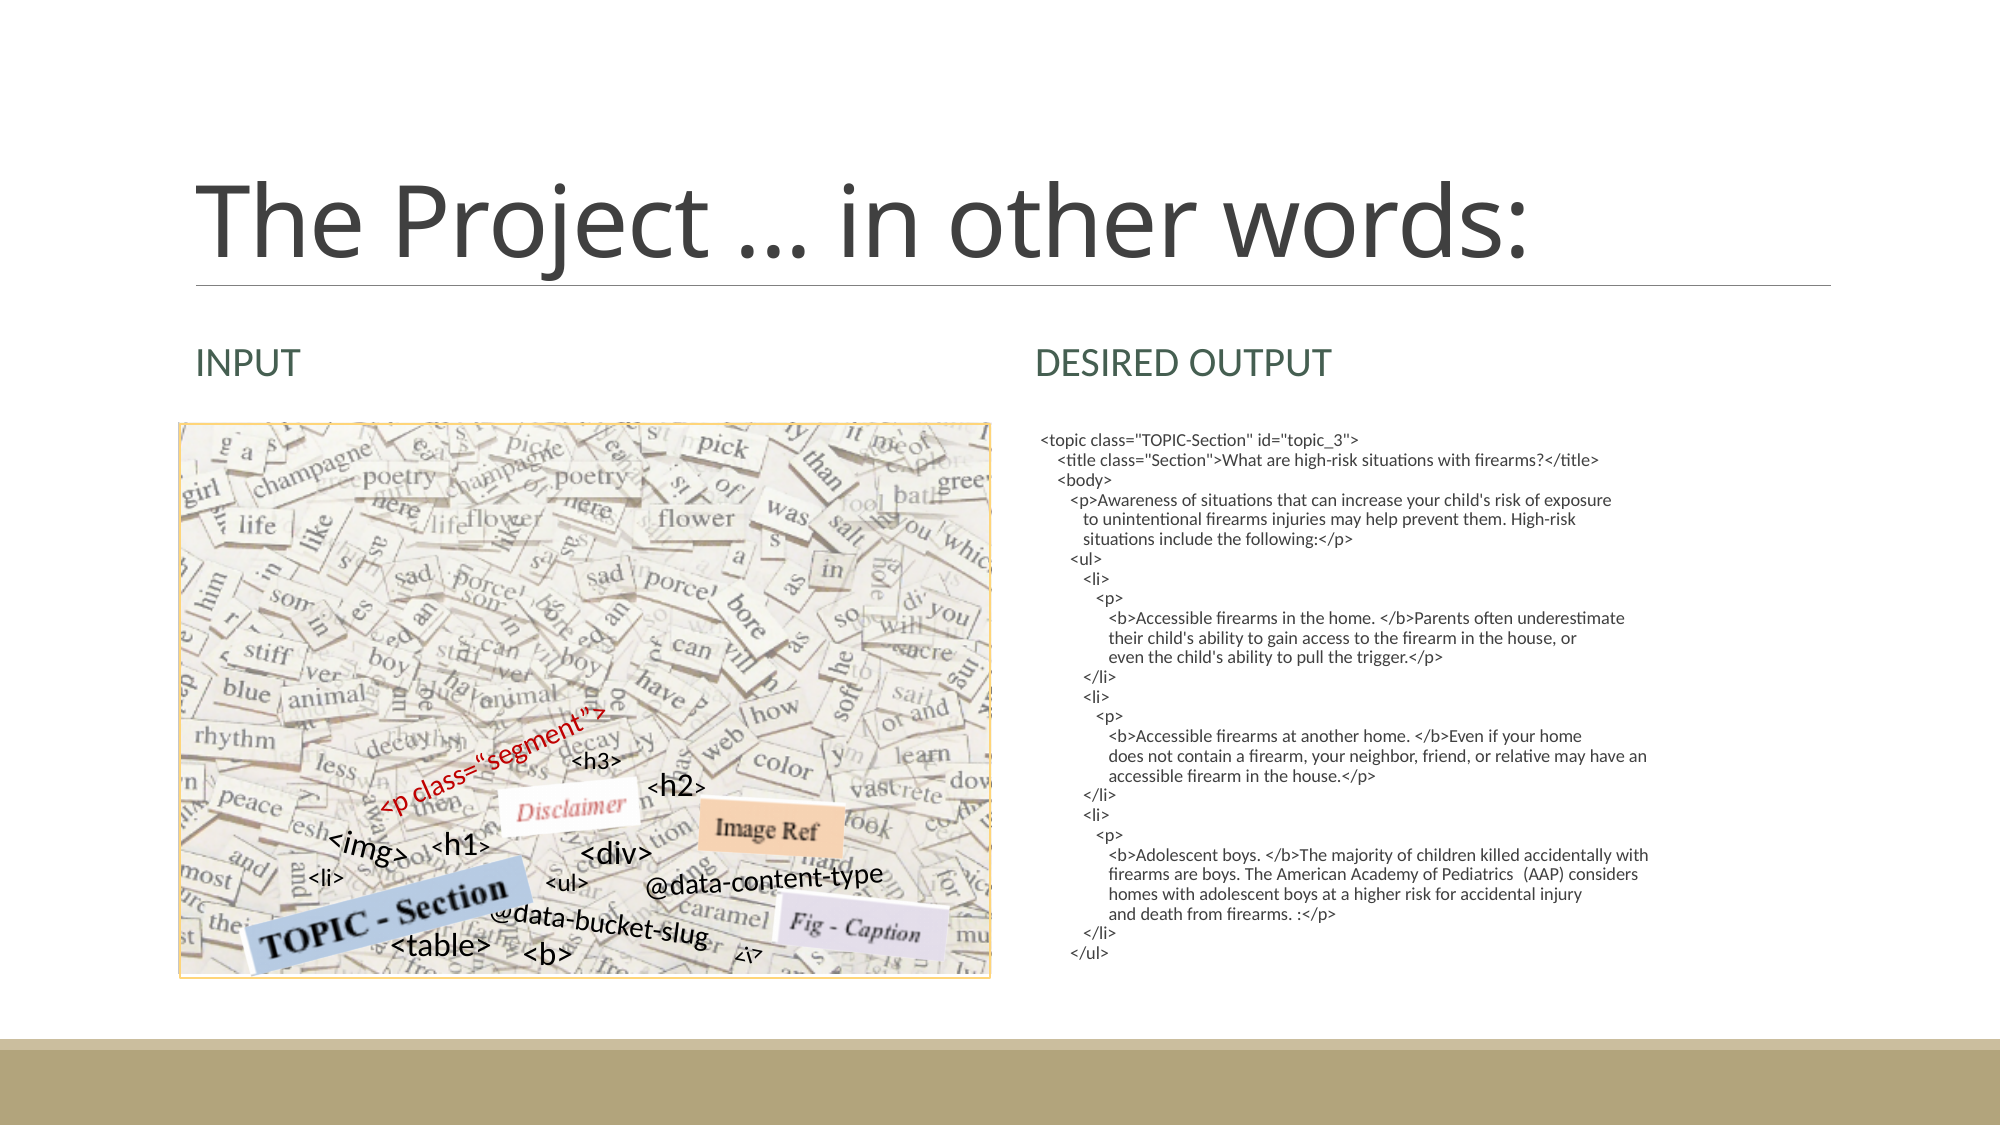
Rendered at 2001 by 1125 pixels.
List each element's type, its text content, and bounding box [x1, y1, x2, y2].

list DESIRED Output [1020, 302, 1830, 423]
title The Project ... in other words: [180, 47, 1830, 285]
list INPUT [180, 302, 990, 420]
list <topic class="TOPIC-Section" id="topic_3"> <title class="Section">What are high-risk situations with firearms?</title> <body> <p>Awareness of situations that can increase your child's risk of exposure to unintentional firearms injuries may help prevent them. High-risk situations include the following:</p> <ul> <li> <p> <b>Accessible firearms in the home. </b>Parents often underestimate their child's ability to gain access to the firearm in the house, or even the child's ability to pull the trigger.</p> </li> <li> <p> <b>Accessible firearms at another home. </b>Even if your home does not contain a firearm, your neighbor, friend, or relative may have an accessible firearm in the house.</p> </li> <li> <p> <b>Adolescent boys. </b>The majority of children killed accidentally with firearms are boys. The American Academy of Pediatrics (AAP) considers homes with adolescent boys at a higher risk for accidental injury and death from firearms. :</p> </li> </ul> [1020, 423, 1830, 978]
picture [177, 422, 993, 976]
